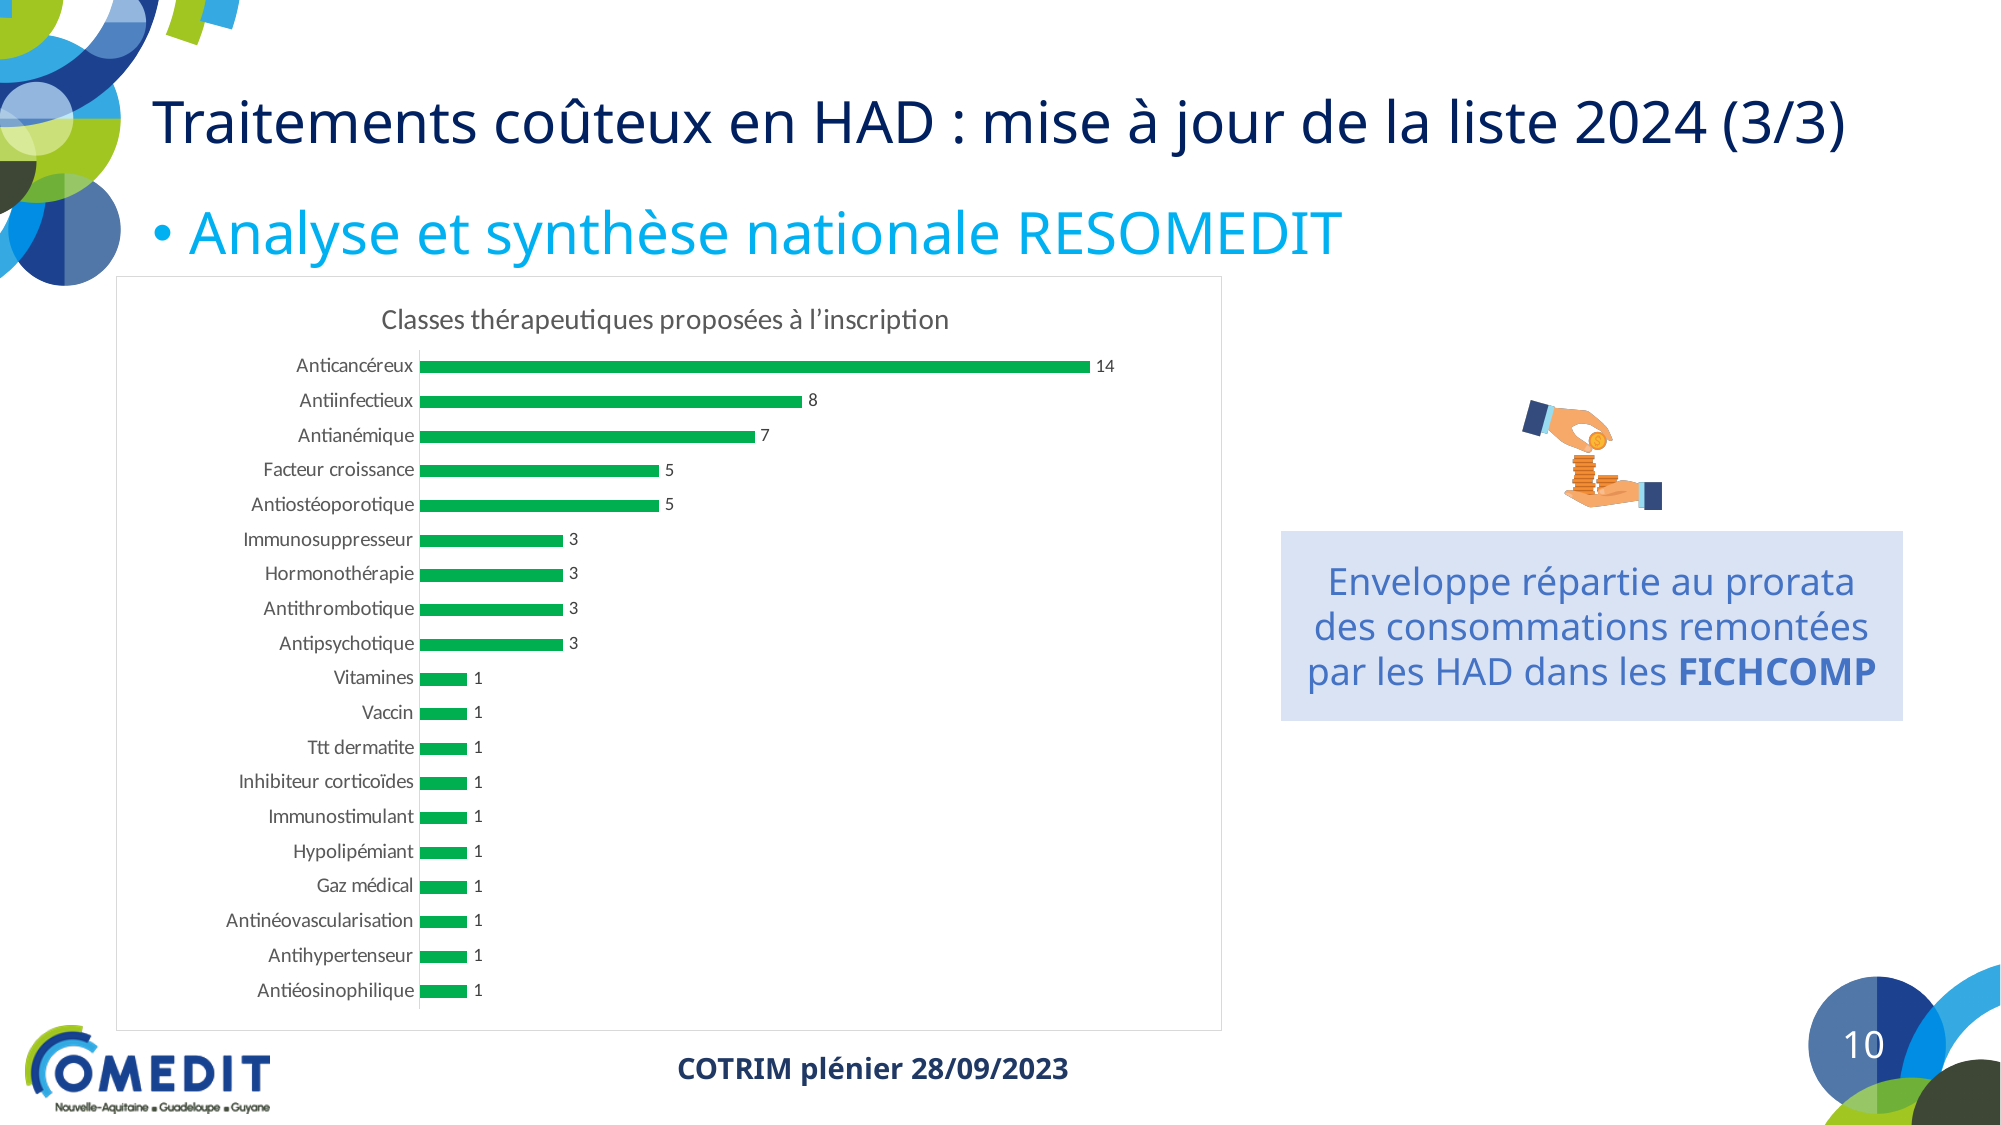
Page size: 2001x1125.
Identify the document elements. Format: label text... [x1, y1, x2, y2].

list Analyse et synthèse nationale RESOMEDIT [137, 197, 1863, 593]
picture [1657, 960, 2001, 1125]
text_box Enveloppe répartie au prorata des consommations remontées par les HAD dans les FICHCOMP [1279, 529, 1905, 723]
title Traitements coûteux en HAD : mise à jour de la liste 2024 (3/3) [137, 59, 1863, 190]
picture [1514, 400, 1669, 510]
picture [25, 1025, 270, 1114]
picture [0, 0, 245, 300]
chart [116, 275, 1222, 1032]
